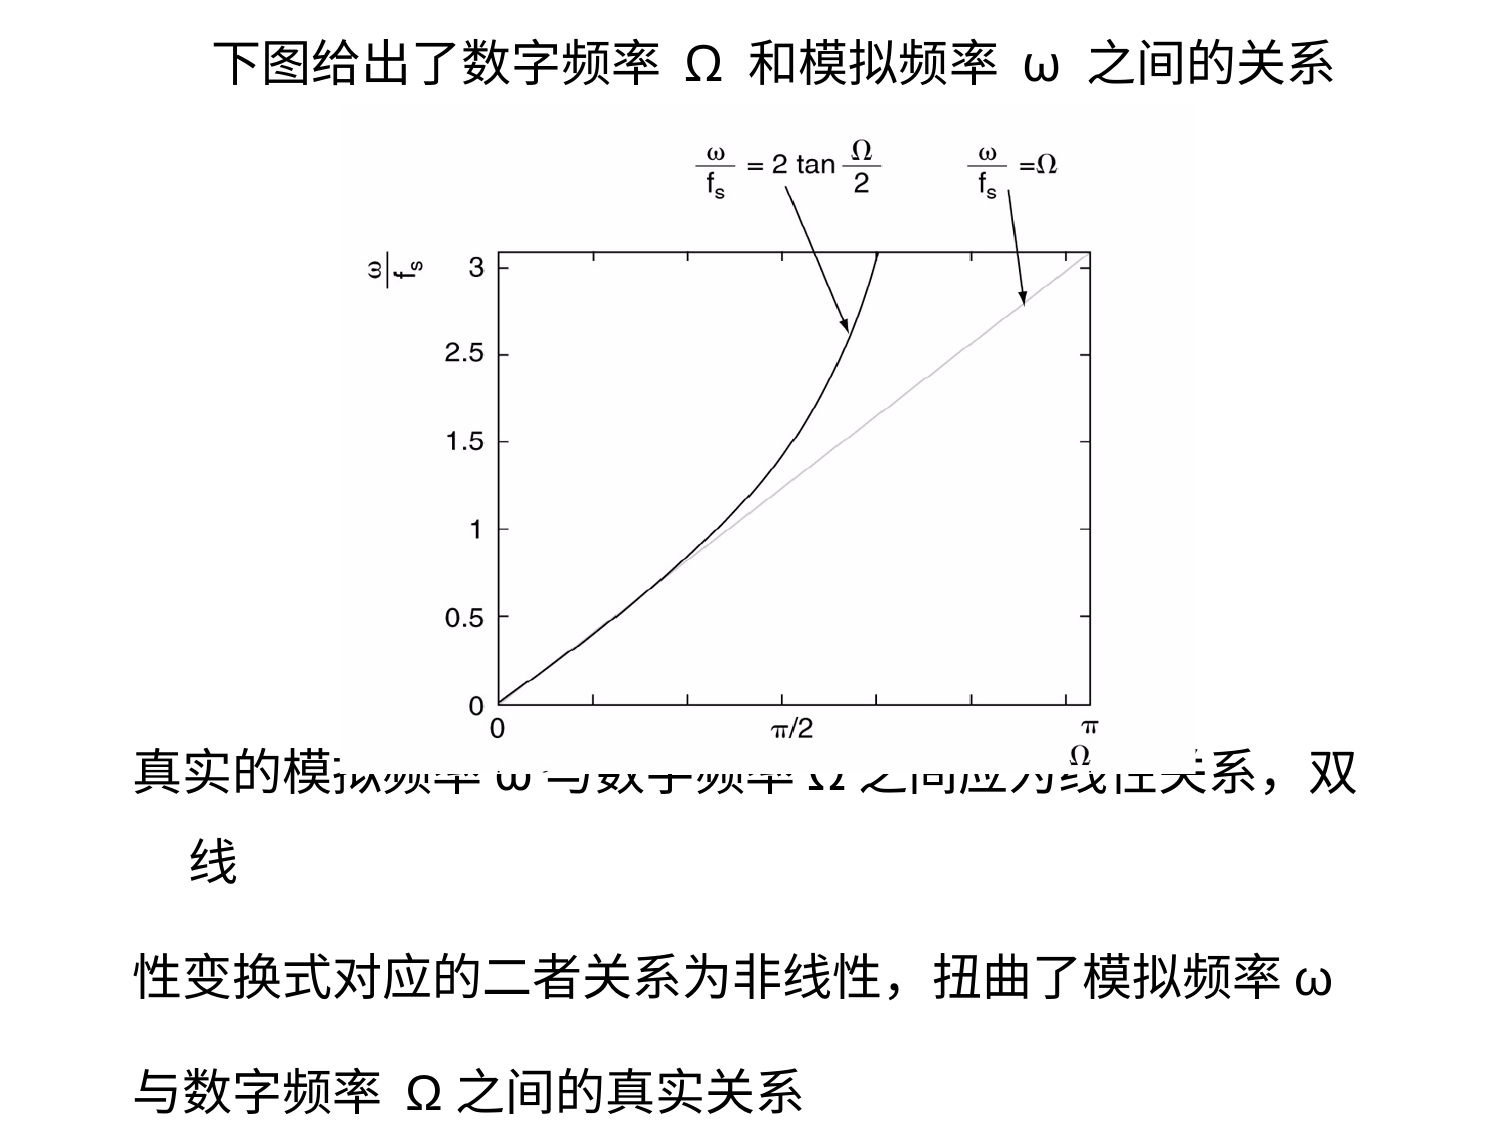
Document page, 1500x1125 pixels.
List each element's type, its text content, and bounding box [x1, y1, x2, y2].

picture [339, 105, 1196, 774]
list 下图给出了数字频率 Ω 和模拟频率 ω 之间的关系 真实的模拟频率ω与数字频率Ω之间应为线性关系，双线 性变换式对应的二者关系为非线性，扭曲了模拟频率ω 与数字频率 Ω之间的真实关系 [116, 23, 1393, 1067]
